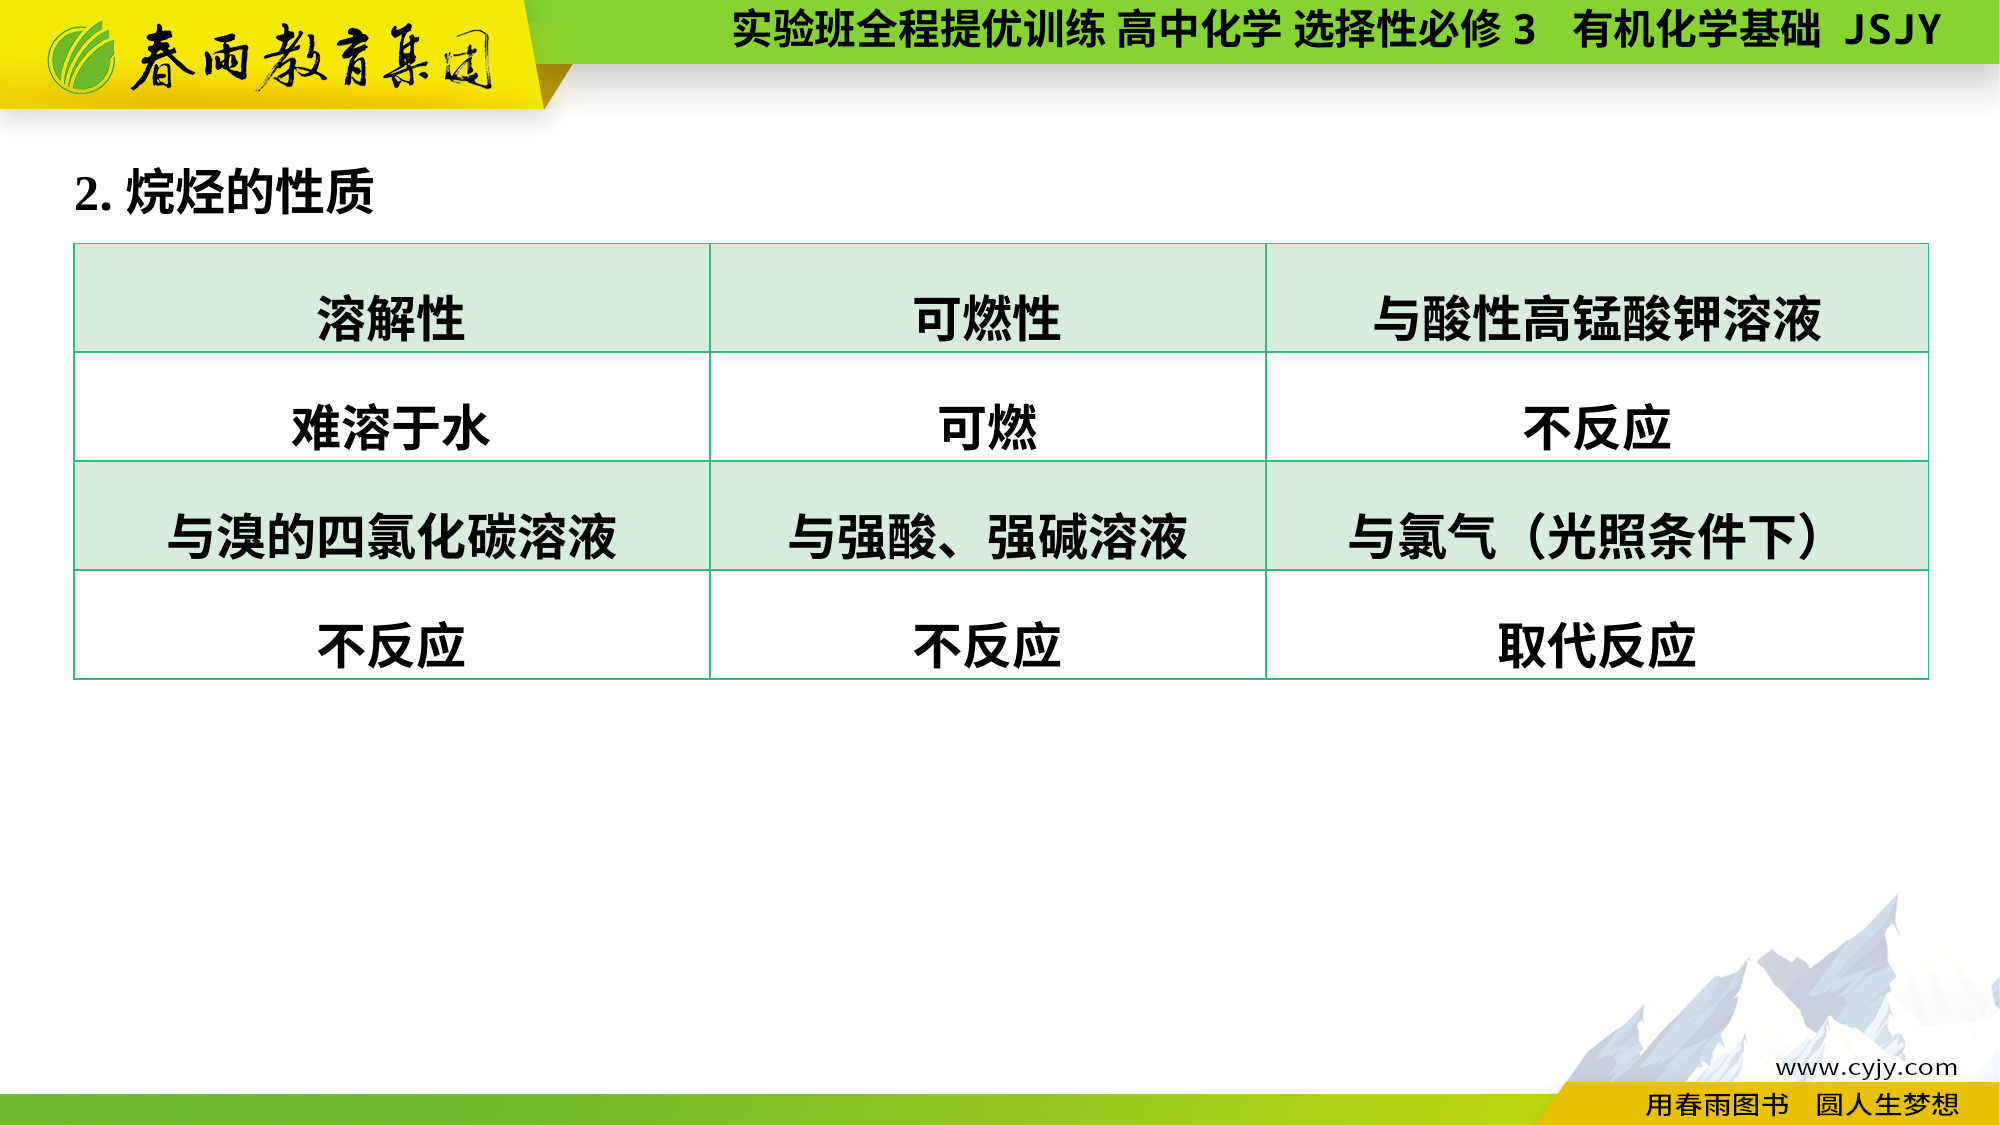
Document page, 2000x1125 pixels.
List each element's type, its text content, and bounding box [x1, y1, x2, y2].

table_cell 与氯气（光照条件下） [1267, 462, 1928, 569]
table_cell 不反应 [75, 571, 709, 678]
table_header 溶解性 [75, 244, 709, 351]
table_cell 难溶于水 [75, 353, 709, 460]
table_cell 与溴的四氯化碳溶液 [75, 462, 709, 569]
table_cell 与强酸、强碱溶液 [711, 462, 1265, 569]
table_cell 不反应 [711, 571, 1265, 678]
picture [0, 0, 2000, 1125]
list 2.烷烃的性质 [59, 122, 1944, 217]
table_cell 不反应 [1267, 353, 1928, 460]
table_cell 可燃 [711, 353, 1265, 460]
table_cell 取代反应 [1267, 571, 1928, 678]
table_header 可燃性 [711, 244, 1265, 351]
table_header 与酸性高锰酸钾溶液 [1267, 244, 1928, 351]
